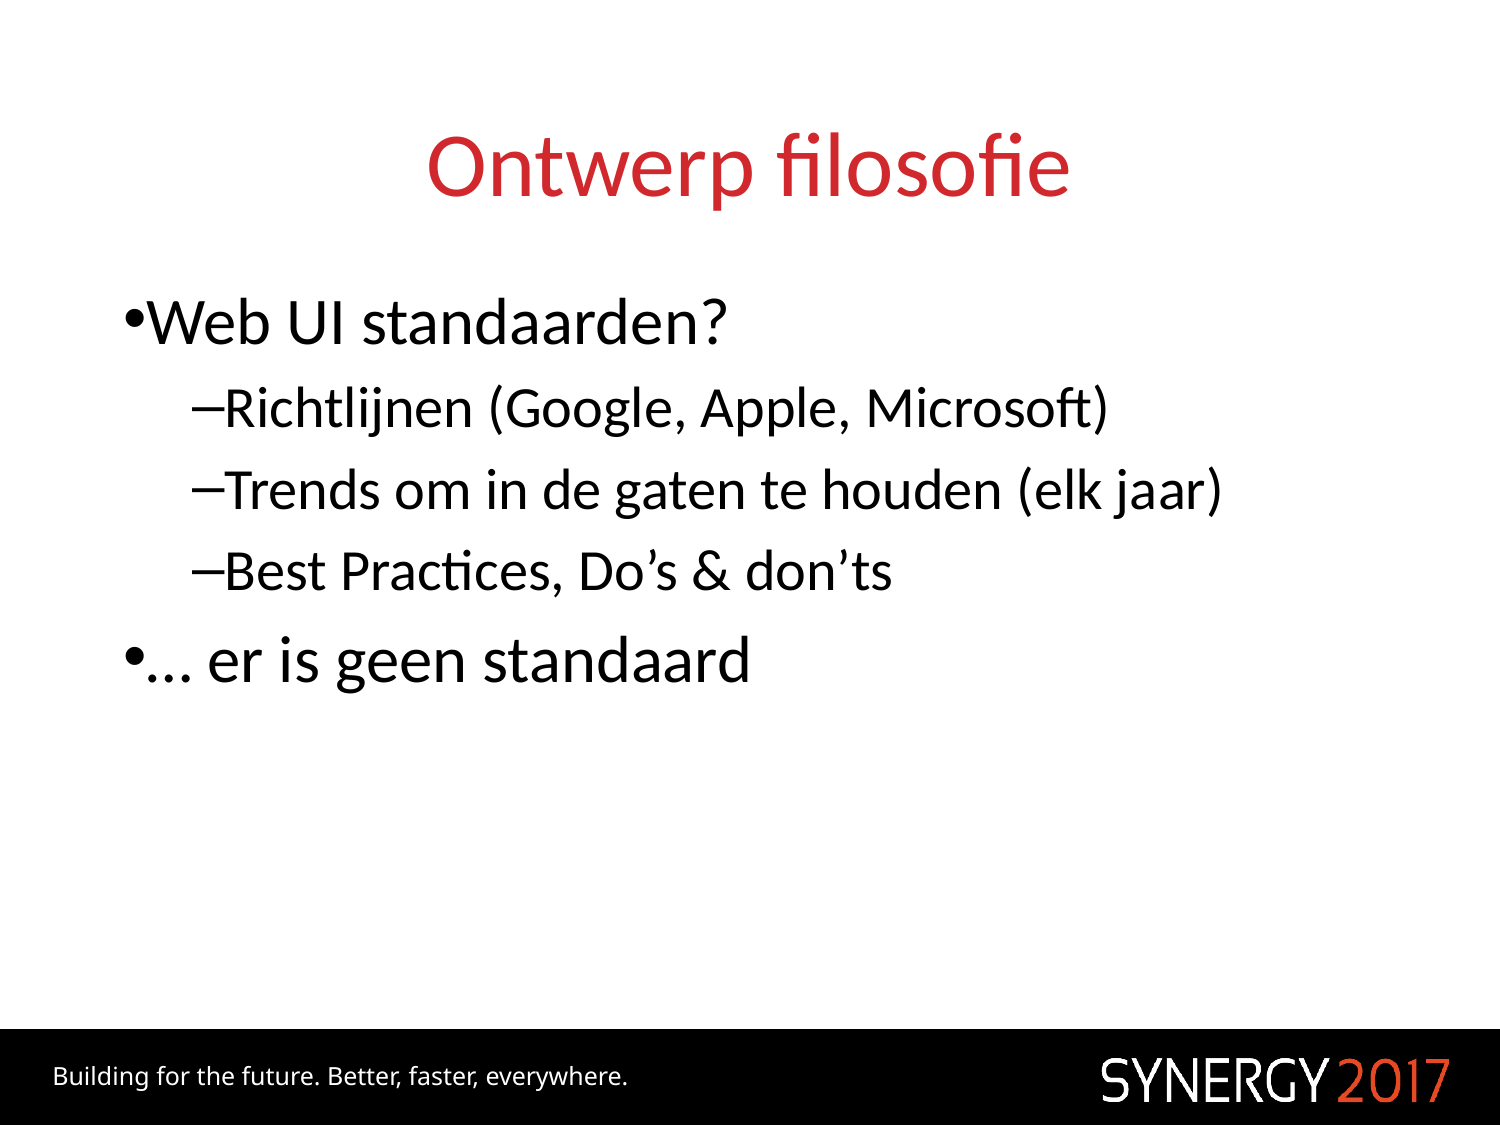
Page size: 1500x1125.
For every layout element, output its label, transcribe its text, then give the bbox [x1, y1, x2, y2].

title Ontwerp filosofie [75, 66, 1425, 254]
picture [1087, 1042, 1463, 1118]
list Web UI standaarden? Richtlijnen (Google, Apple, Microsoft) Trends om in de gaten te houden (elk jaar) Best Practices, Do’s & don’ts … er is geen standaard [75, 262, 1425, 826]
